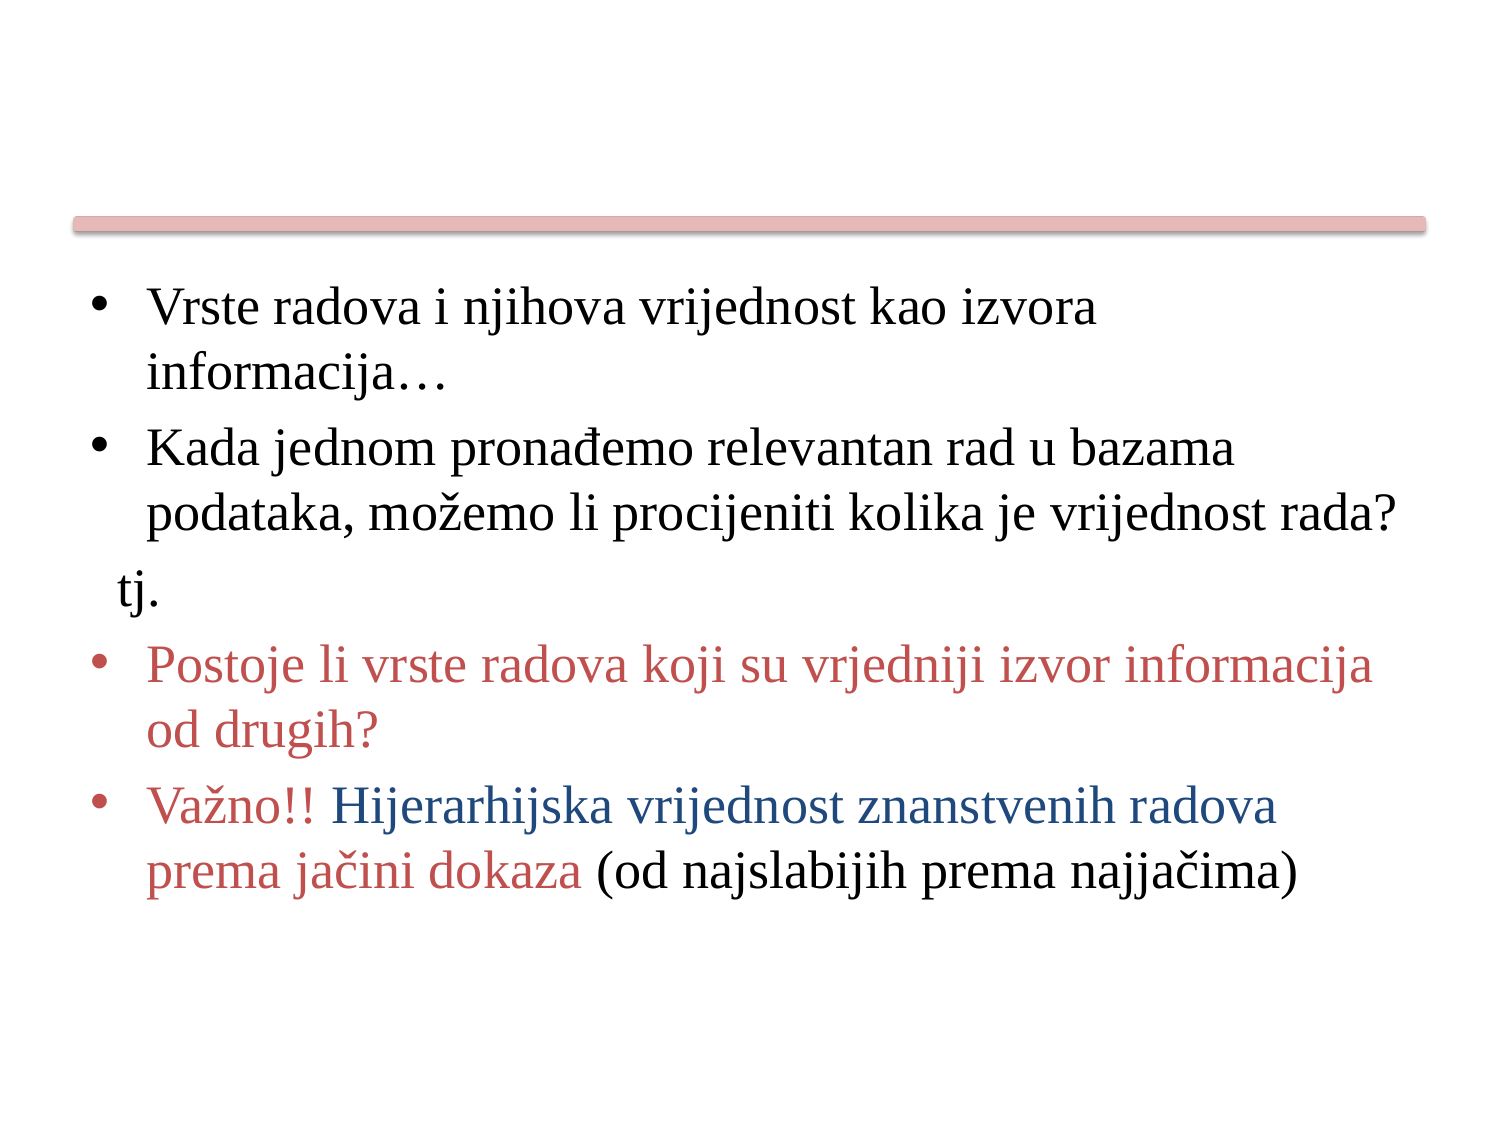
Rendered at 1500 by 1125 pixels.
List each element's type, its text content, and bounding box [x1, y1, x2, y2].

list Vrste radova i njihova vrijednost kao izvora informacija… Kada jednom pronađemo relevantan rad u bazama podataka, možemo li procijeniti kolika je vrijednost rada? tj. Postoje li vrste radova koji su vrjedniji izvor informacija od drugih? Važno!! Hijerarhijska vrijednost znanstvenih radova prema jačini dokaza (od najslabijih prema najjačima) [75, 262, 1425, 1005]
picture [66, 212, 1434, 242]
